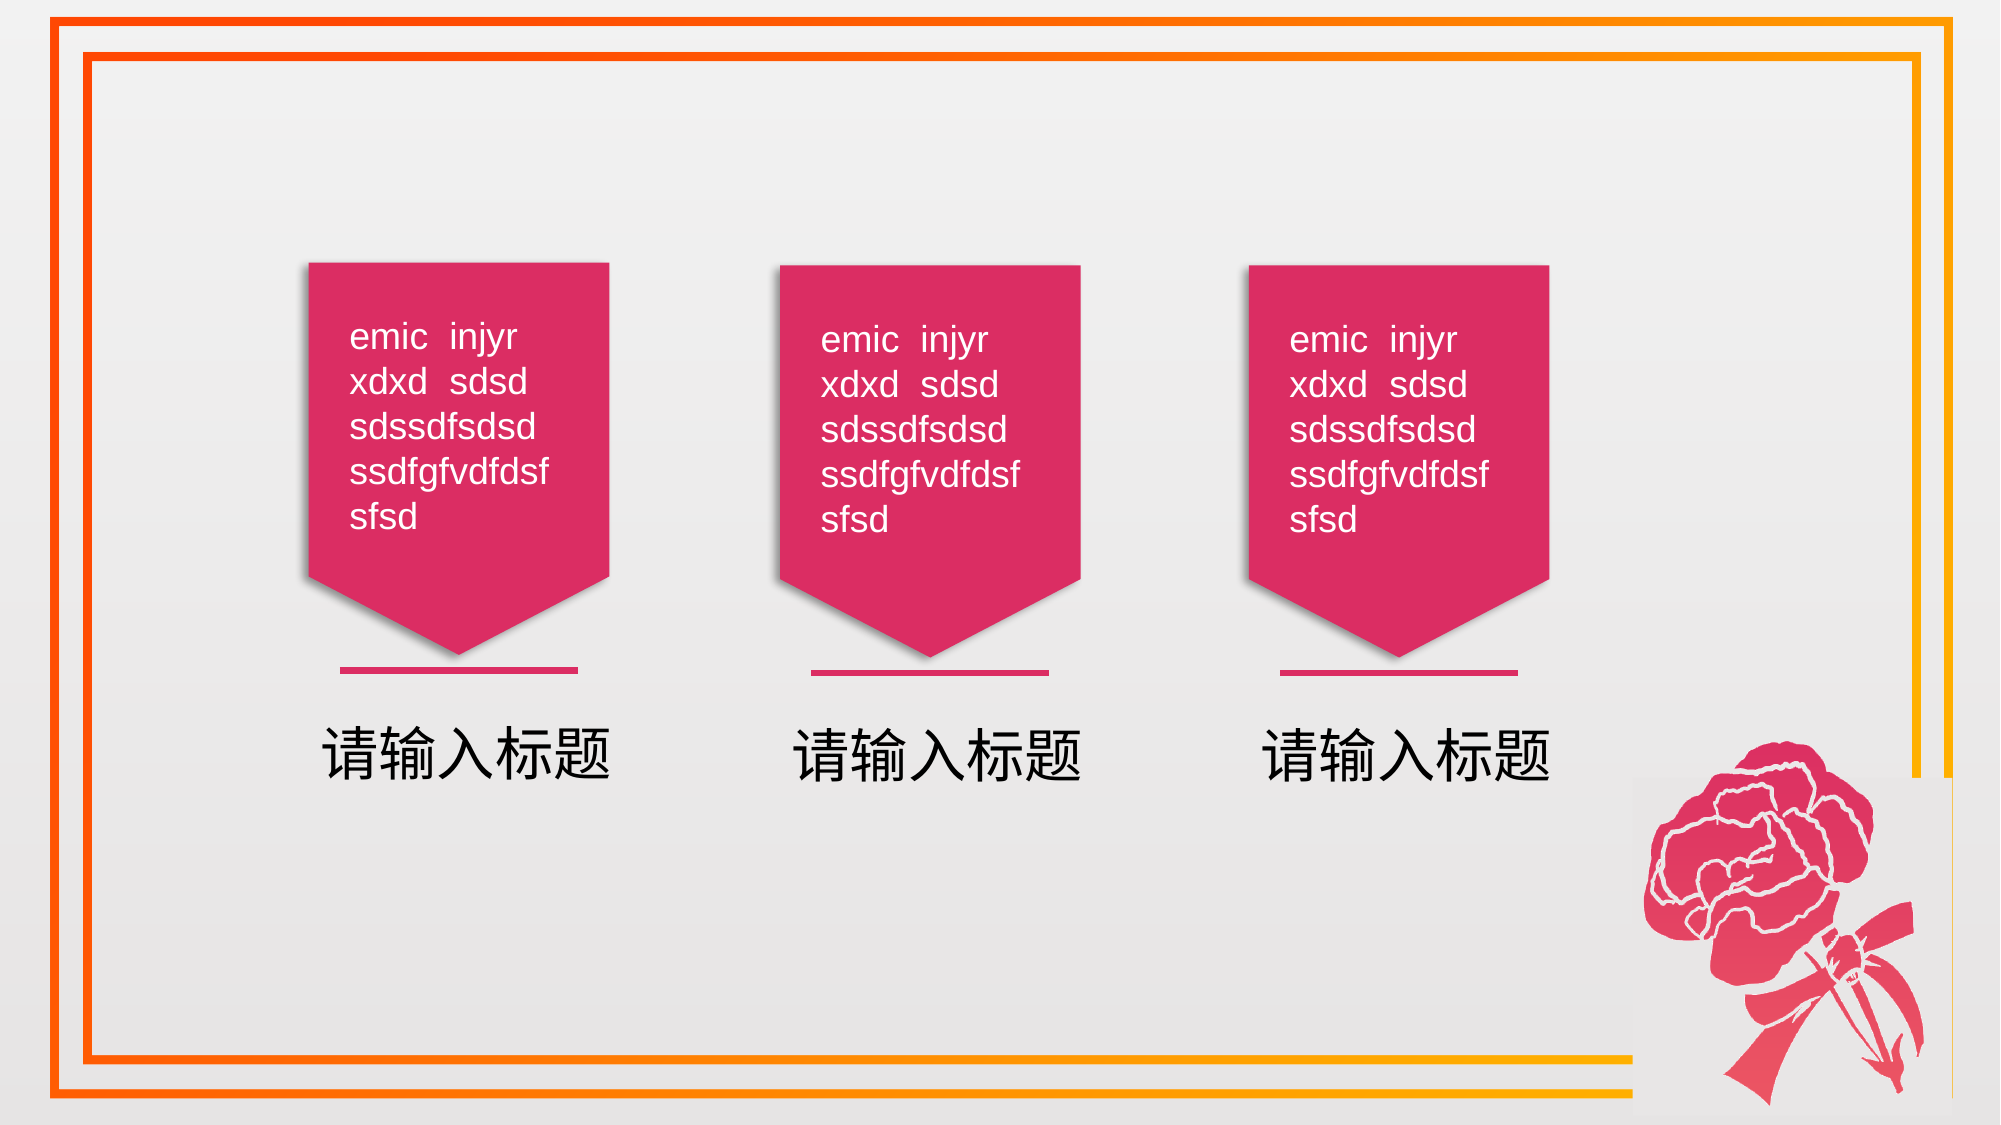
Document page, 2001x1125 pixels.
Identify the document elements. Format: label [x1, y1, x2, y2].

text_box [1245, 265, 1633, 798]
text_box [305, 262, 693, 796]
text_box [777, 265, 1164, 798]
picture [13, 0, 1987, 1125]
